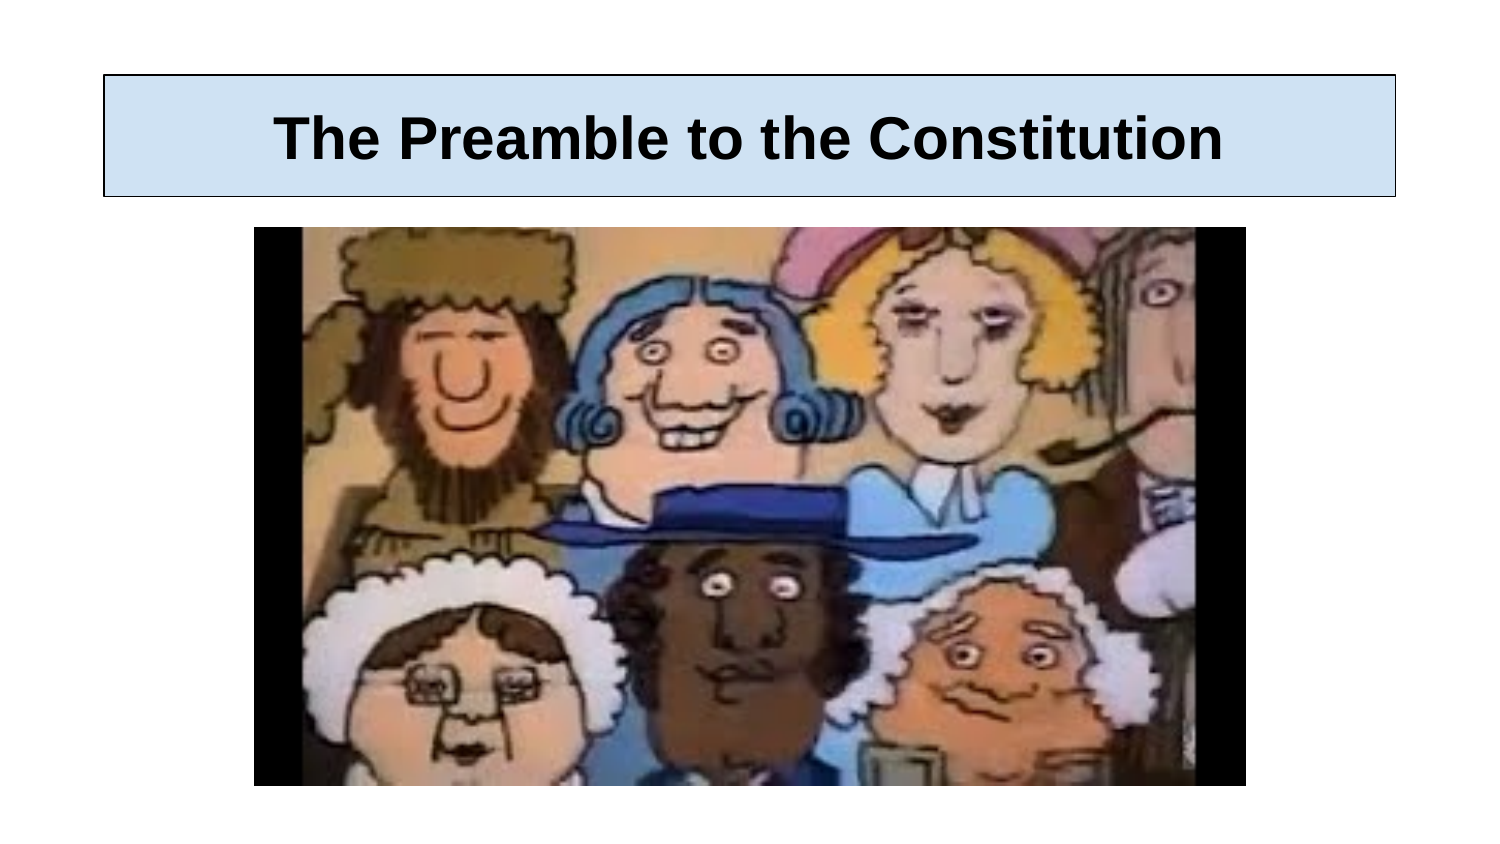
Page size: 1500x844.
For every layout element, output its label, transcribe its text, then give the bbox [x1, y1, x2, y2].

text_box The Preamble to the Constitution [104, 74, 1396, 197]
picture [253, 227, 1247, 786]
